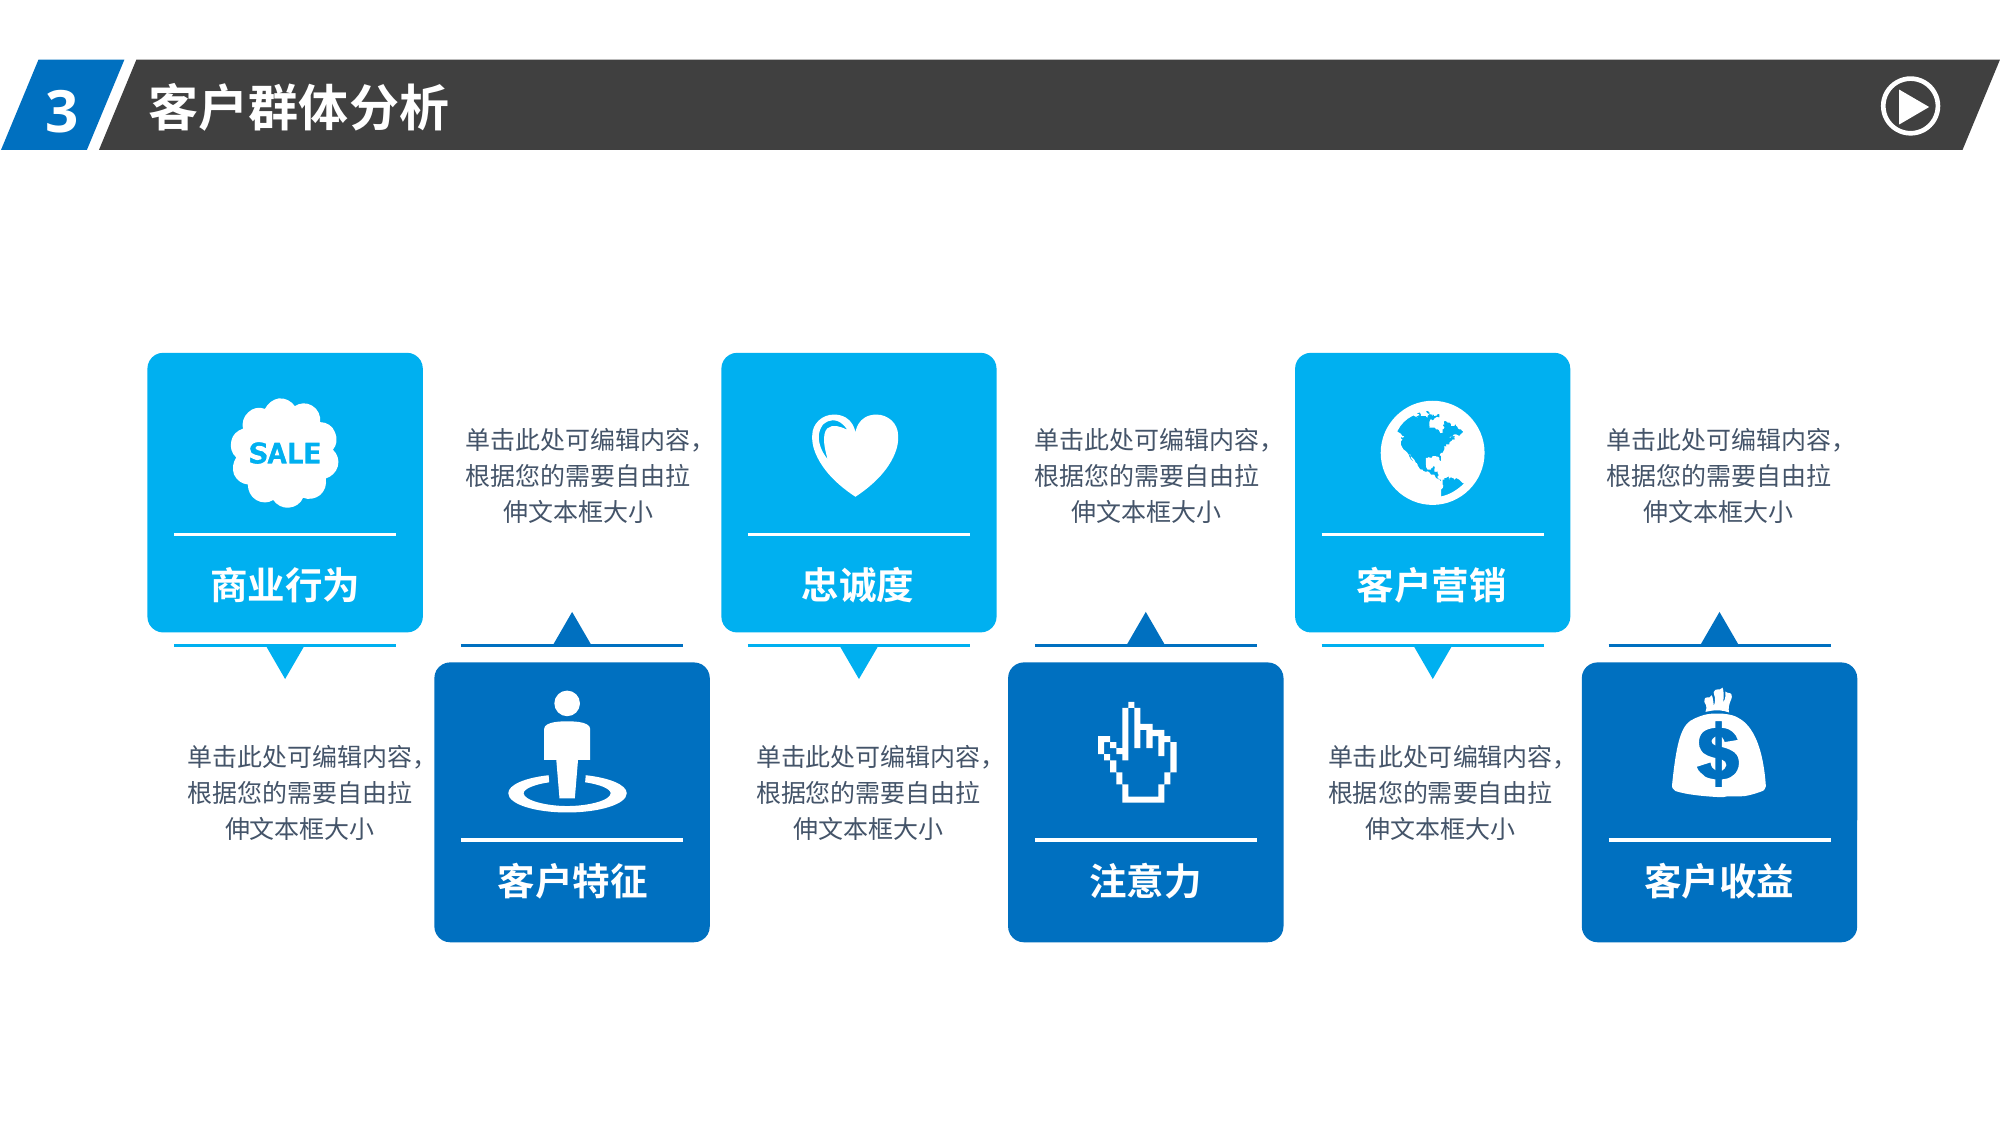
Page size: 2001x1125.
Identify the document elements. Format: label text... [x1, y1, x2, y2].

text_box [1581, 662, 1858, 943]
text_box [508, 775, 627, 813]
text_box [1672, 713, 1766, 798]
text_box [544, 721, 591, 799]
text_box [1700, 611, 1739, 644]
text_box [434, 662, 710, 943]
text_box 客户营销 [1354, 562, 1509, 608]
text_box 客户群体分析 [134, 69, 546, 145]
text_box 单击此处可编辑内容，根据您的需要自由拉伸文本框大小 [751, 735, 986, 844]
text_box [230, 398, 339, 508]
text_box [1418, 655, 1447, 680]
text_box [553, 611, 591, 644]
text_box [721, 352, 997, 633]
text_box [1127, 611, 1165, 644]
text_box 客户特征 [495, 857, 650, 903]
text_box 商业行为 [208, 562, 363, 608]
text_box [147, 352, 423, 633]
text_box [1, 80, 30, 150]
text_box 3 [30, 66, 135, 152]
text_box [1380, 400, 1485, 505]
text_box [1008, 662, 1284, 943]
text_box 注意力 [1068, 857, 1223, 903]
text_box [1295, 352, 1571, 633]
text_box [1899, 89, 1930, 125]
text_box 单击此处可编辑内容，根据您的需要自由拉伸文本框大小 [1029, 418, 1265, 527]
text_box 单击此处可编辑内容，根据您的需要自由拉伸文本框大小 [460, 418, 696, 527]
text_box [35, 59, 125, 66]
text_box [271, 655, 300, 680]
text_box 单击此处可编辑内容，根据您的需要自由拉伸文本框大小 [1323, 735, 1558, 844]
text_box 单击此处可编辑内容，根据您的需要自由拉伸文本框大小 [182, 735, 418, 844]
text_box 客户收益 [1641, 857, 1797, 903]
text_box 单击此处可编辑内容，根据您的需要自由拉伸文本框大小 [1601, 418, 1837, 527]
text_box [1098, 701, 1177, 803]
text_box [844, 655, 873, 680]
text_box [554, 690, 580, 717]
text_box [1704, 687, 1732, 713]
text_box [133, 59, 2000, 150]
text_box [1883, 78, 1938, 134]
text_box 忠诚度 [780, 562, 936, 608]
text_box [812, 414, 899, 497]
